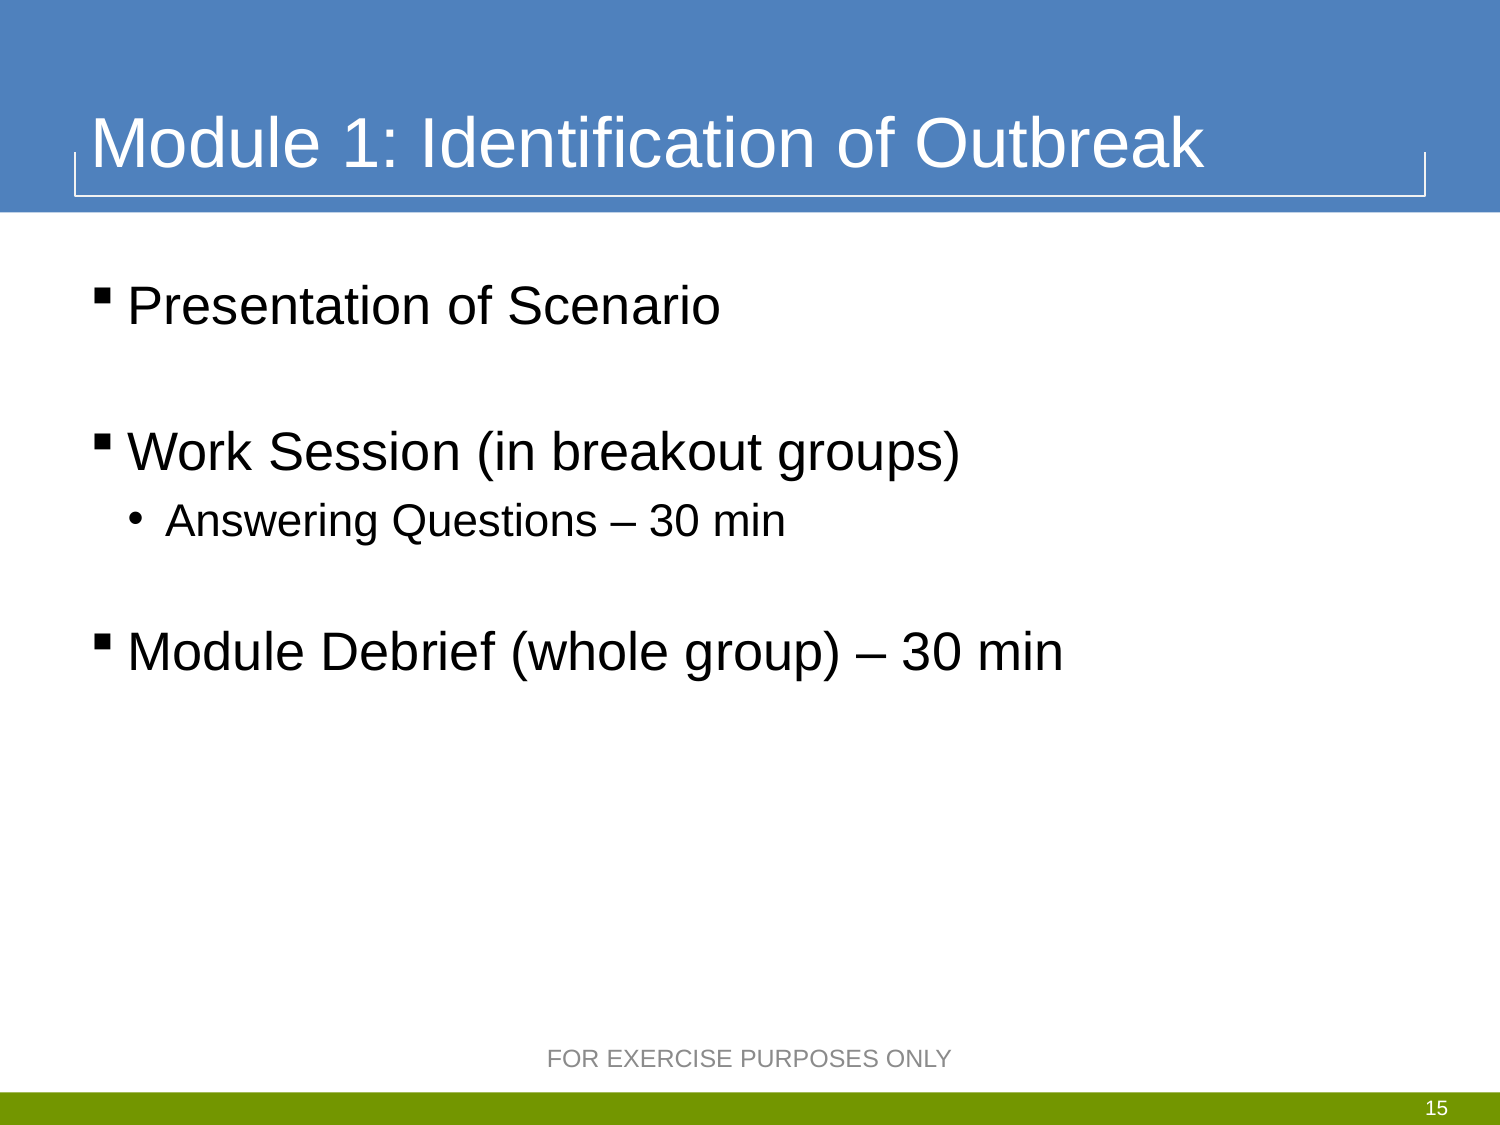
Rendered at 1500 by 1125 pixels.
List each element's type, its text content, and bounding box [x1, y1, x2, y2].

list Presentation of Scenario Work Session (in breakout groups) Answering Questions – 30 min Module Debrief (whole group) – 30 min [74, 262, 1426, 1006]
footer FOR EXERCISE PURPOSES ONLY [512, 1042, 988, 1103]
title Module 1: Identification of Outbreak [74, 44, 1426, 233]
